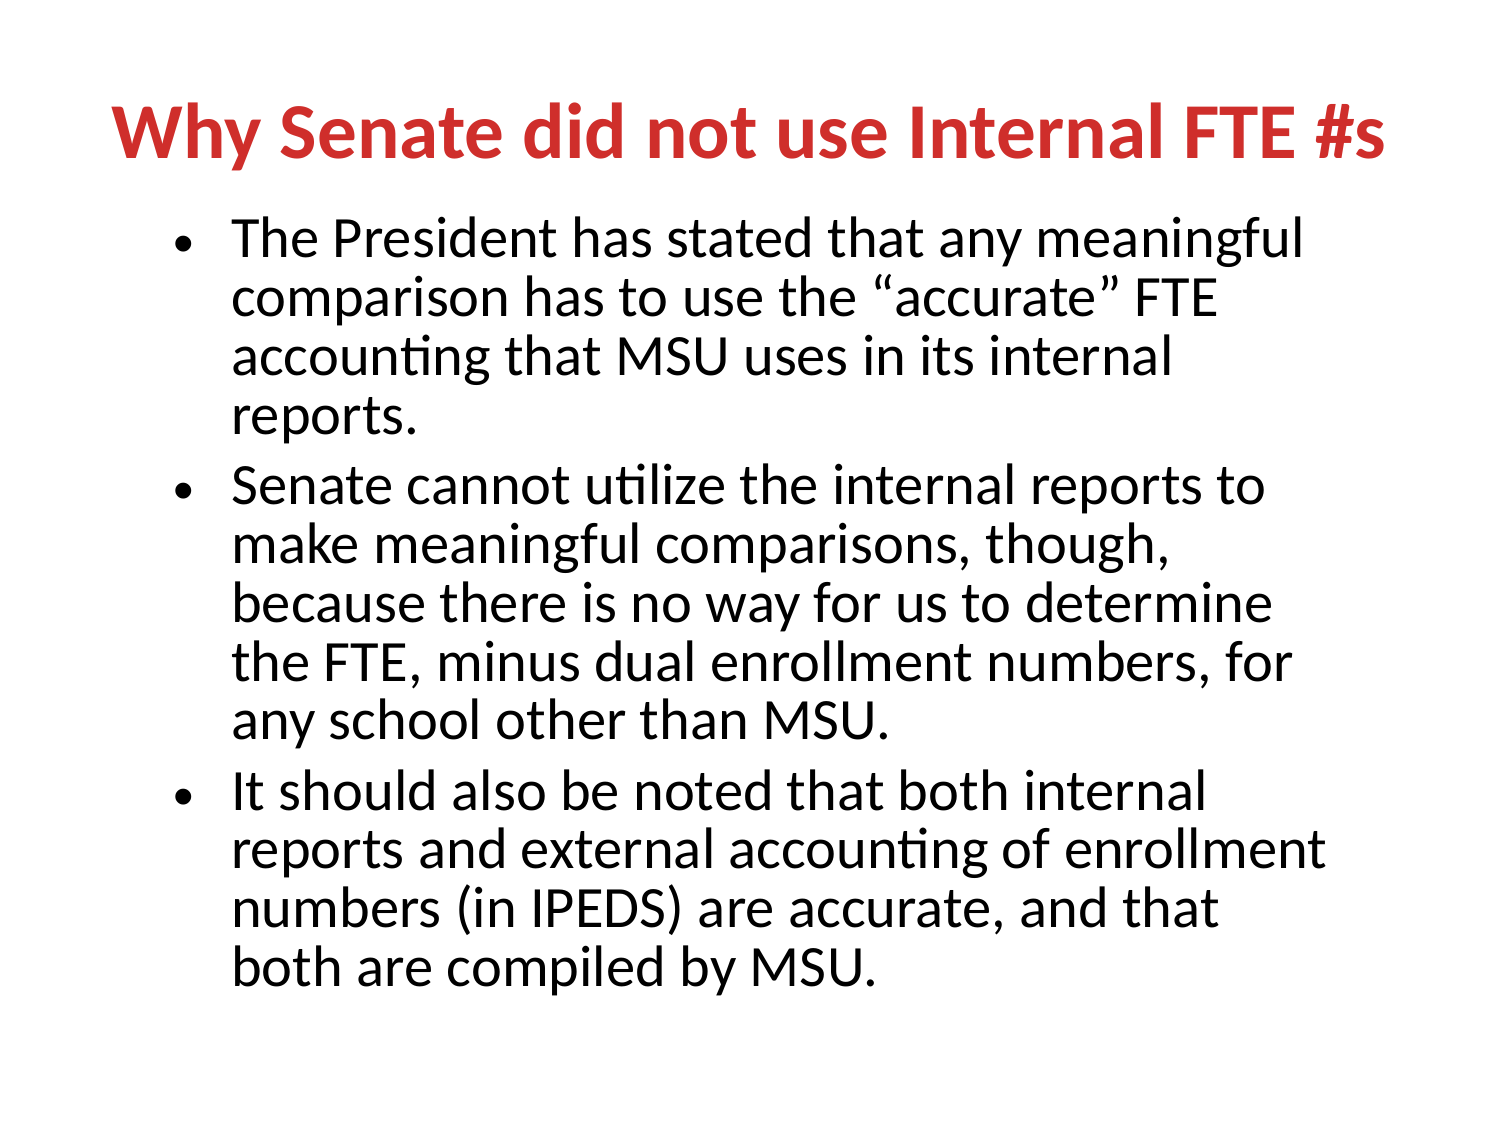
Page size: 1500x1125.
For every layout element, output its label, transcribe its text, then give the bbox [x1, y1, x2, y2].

title Why Senate did not use Internal FTE #s [75, 45, 1425, 233]
list The President has stated that any meaningful comparison has to use the “accurate” FTE accounting that MSU uses in its internal reports. Senate cannot utilize the internal reports to make meaningful comparisons, though, because there is no way for us to determine the FTE, minus dual enrollment numbers, for any school other than MSU. It should also be noted that both internal reports and external accounting of enrollment numbers (in IPEDS) are accurate, and that both are compiled by MSU. [158, 206, 1362, 1024]
